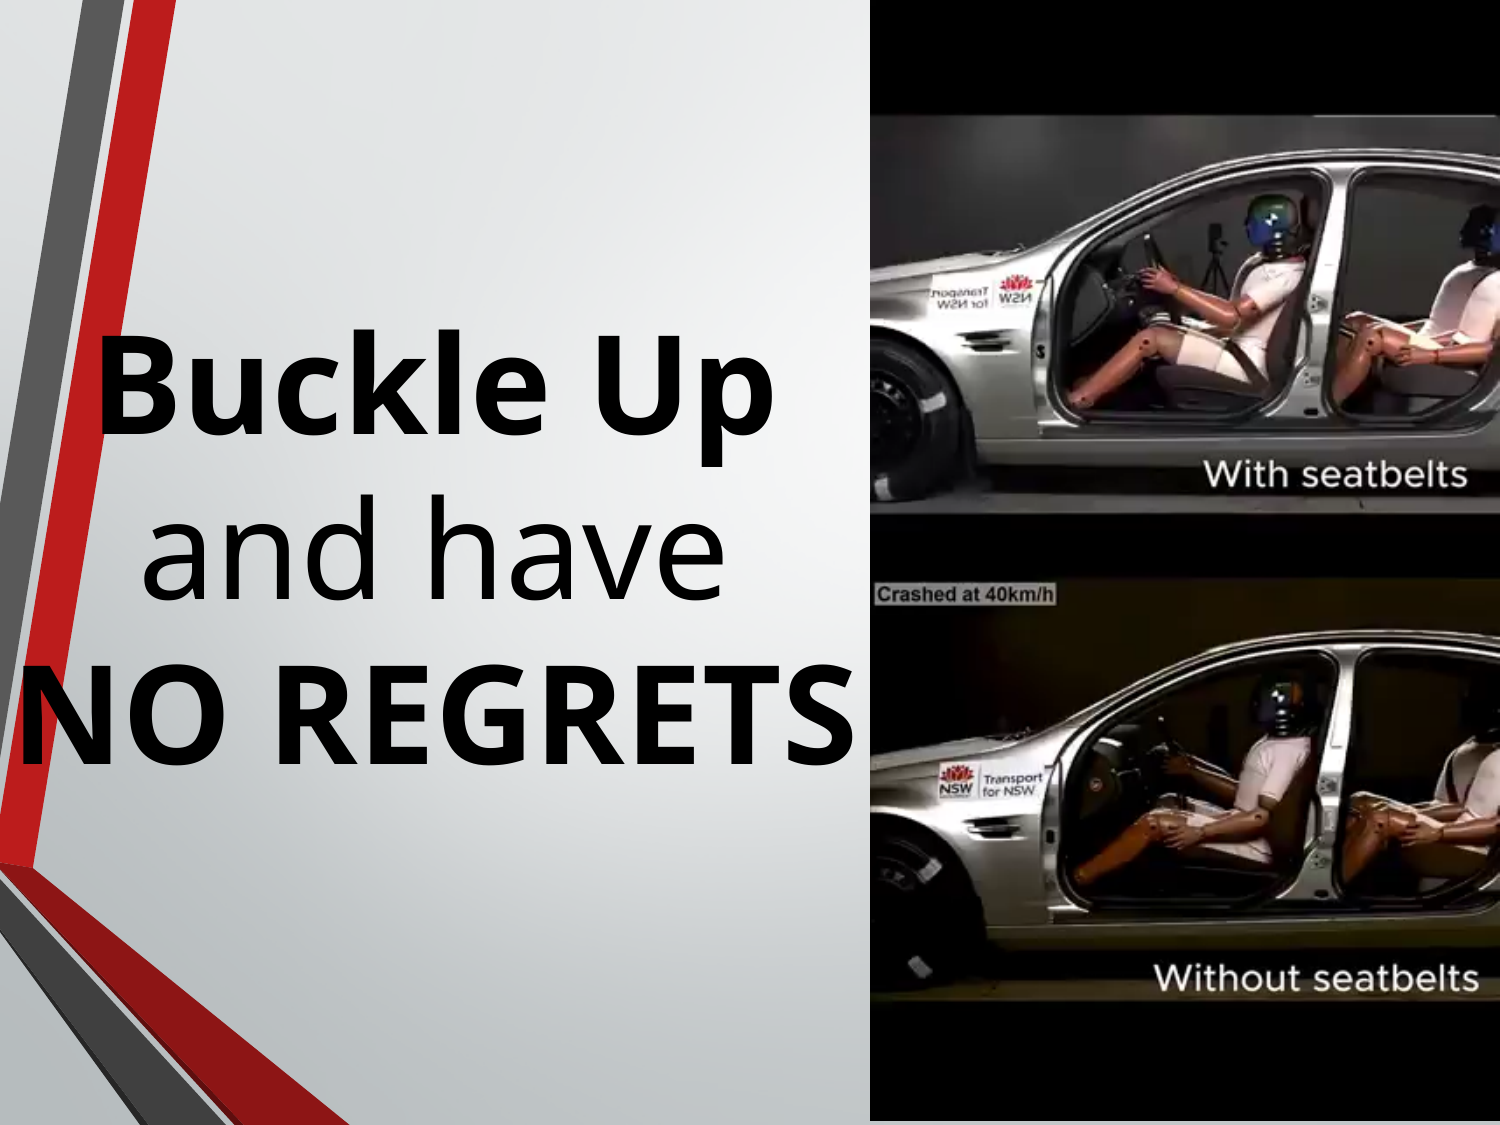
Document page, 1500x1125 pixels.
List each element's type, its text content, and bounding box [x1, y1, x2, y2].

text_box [869, 0, 1500, 1122]
title Buckle Up and have NO REGRETS [0, 0, 869, 1089]
